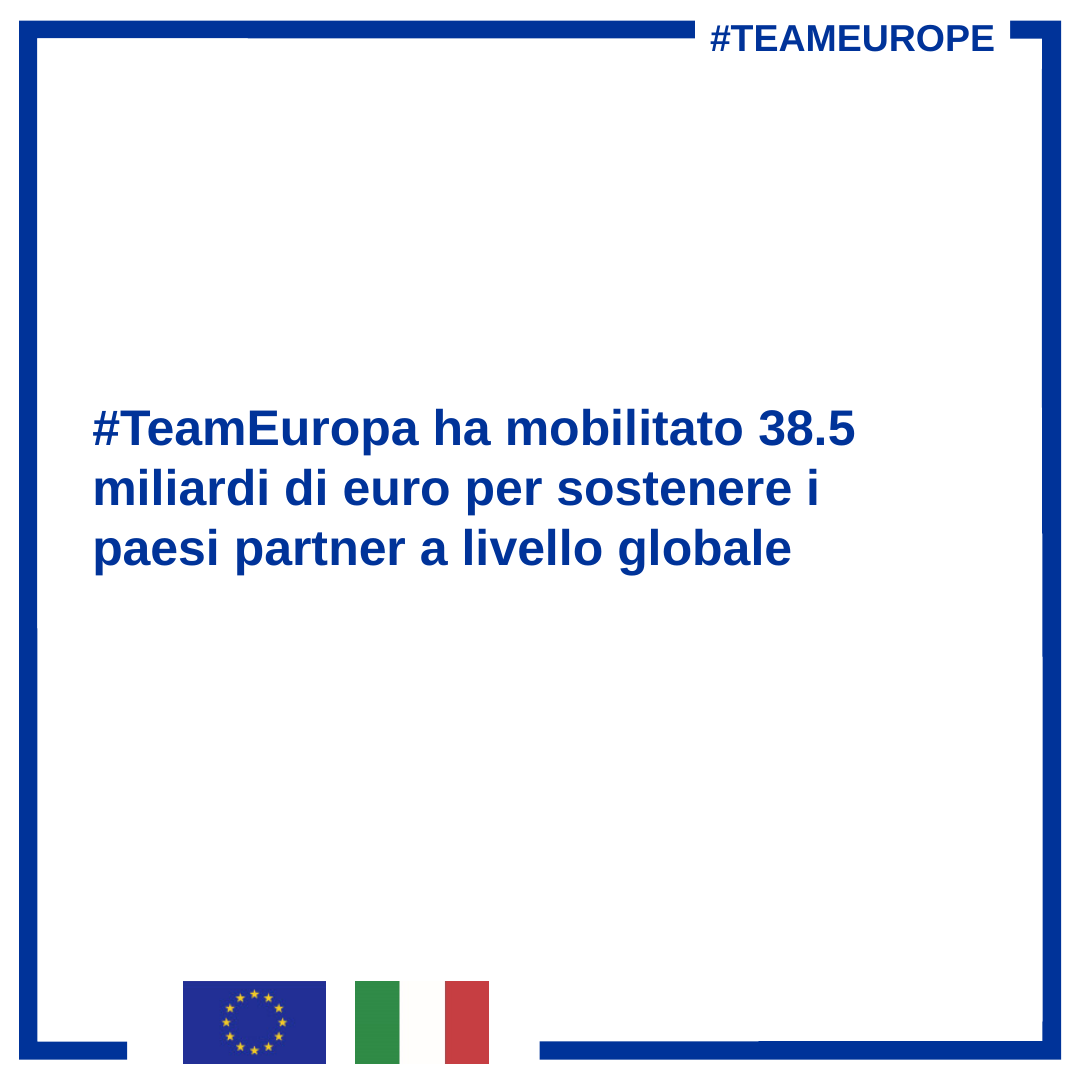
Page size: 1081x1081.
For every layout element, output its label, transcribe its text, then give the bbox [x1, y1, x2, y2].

picture [182, 980, 327, 1065]
text_box #TeamEuropa ha mobilitato 38.5 miliardi di euro per sostenere i paesi partner a livello globale [77, 388, 950, 583]
picture [354, 980, 490, 1065]
